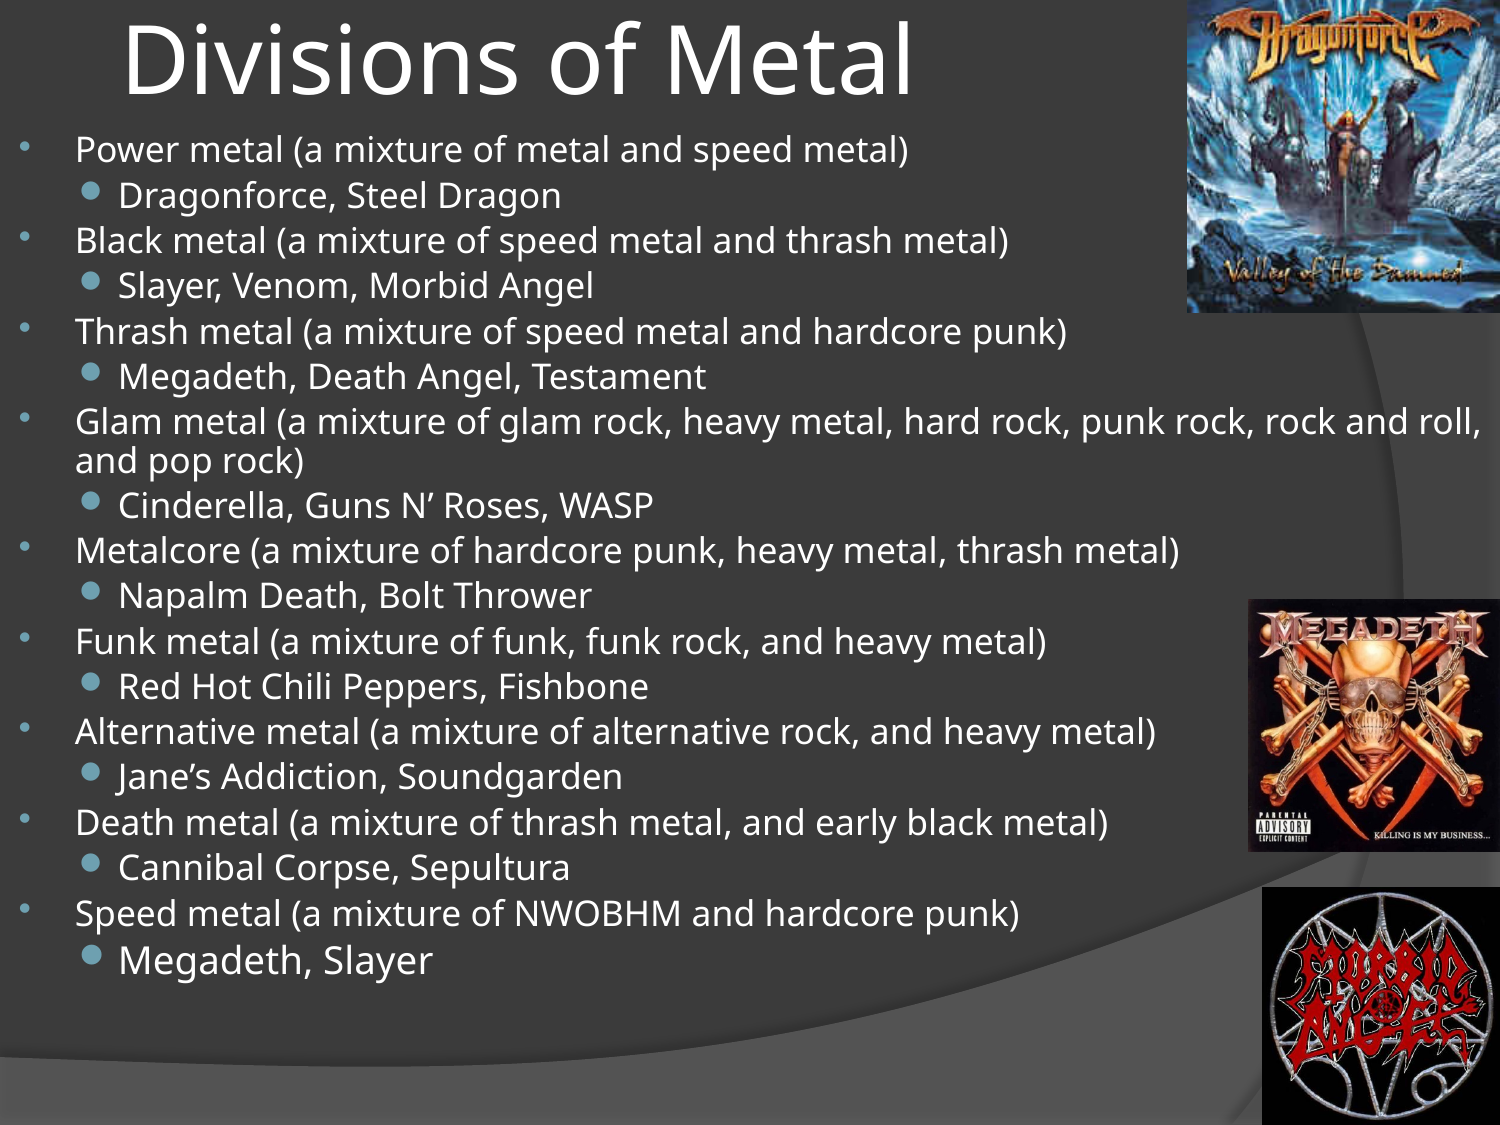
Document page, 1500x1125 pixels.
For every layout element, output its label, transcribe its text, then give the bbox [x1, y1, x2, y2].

picture [1187, 0, 1500, 313]
picture [1262, 887, 1500, 1125]
picture [1248, 599, 1500, 852]
title Divisions of Metal [112, 0, 1177, 125]
list Power metal (a mixture of metal and speed metal) Dragonforce, Steel Dragon Black metal (a mixture of speed metal and thrash metal) Slayer, Venom, Morbid Angel Thrash metal (a mixture of speed metal and hardcore punk) Megadeth, Death Angel, Testament Glam metal (a mixture of glam rock, heavy metal, hard rock, punk rock, rock and roll, and pop rock) Cinderella, Guns N’ Roses, WASP Metalcore (a mixture of hardcore punk, heavy metal, thrash metal) Napalm Death, Bolt Thrower Funk metal (a mixture of funk, funk rock, and heavy metal) Red Hot Chili Peppers, Fishbone Alternative metal (a mixture of alternative rock, and heavy metal) Jane’s Addiction, Soundgarden Death metal (a mixture of thrash metal, and early black metal) Cannibal Corpse, Sepultura Speed metal (a mixture of NWOBHM and hardcore punk) Megadeth, Slayer [0, 125, 1500, 1000]
